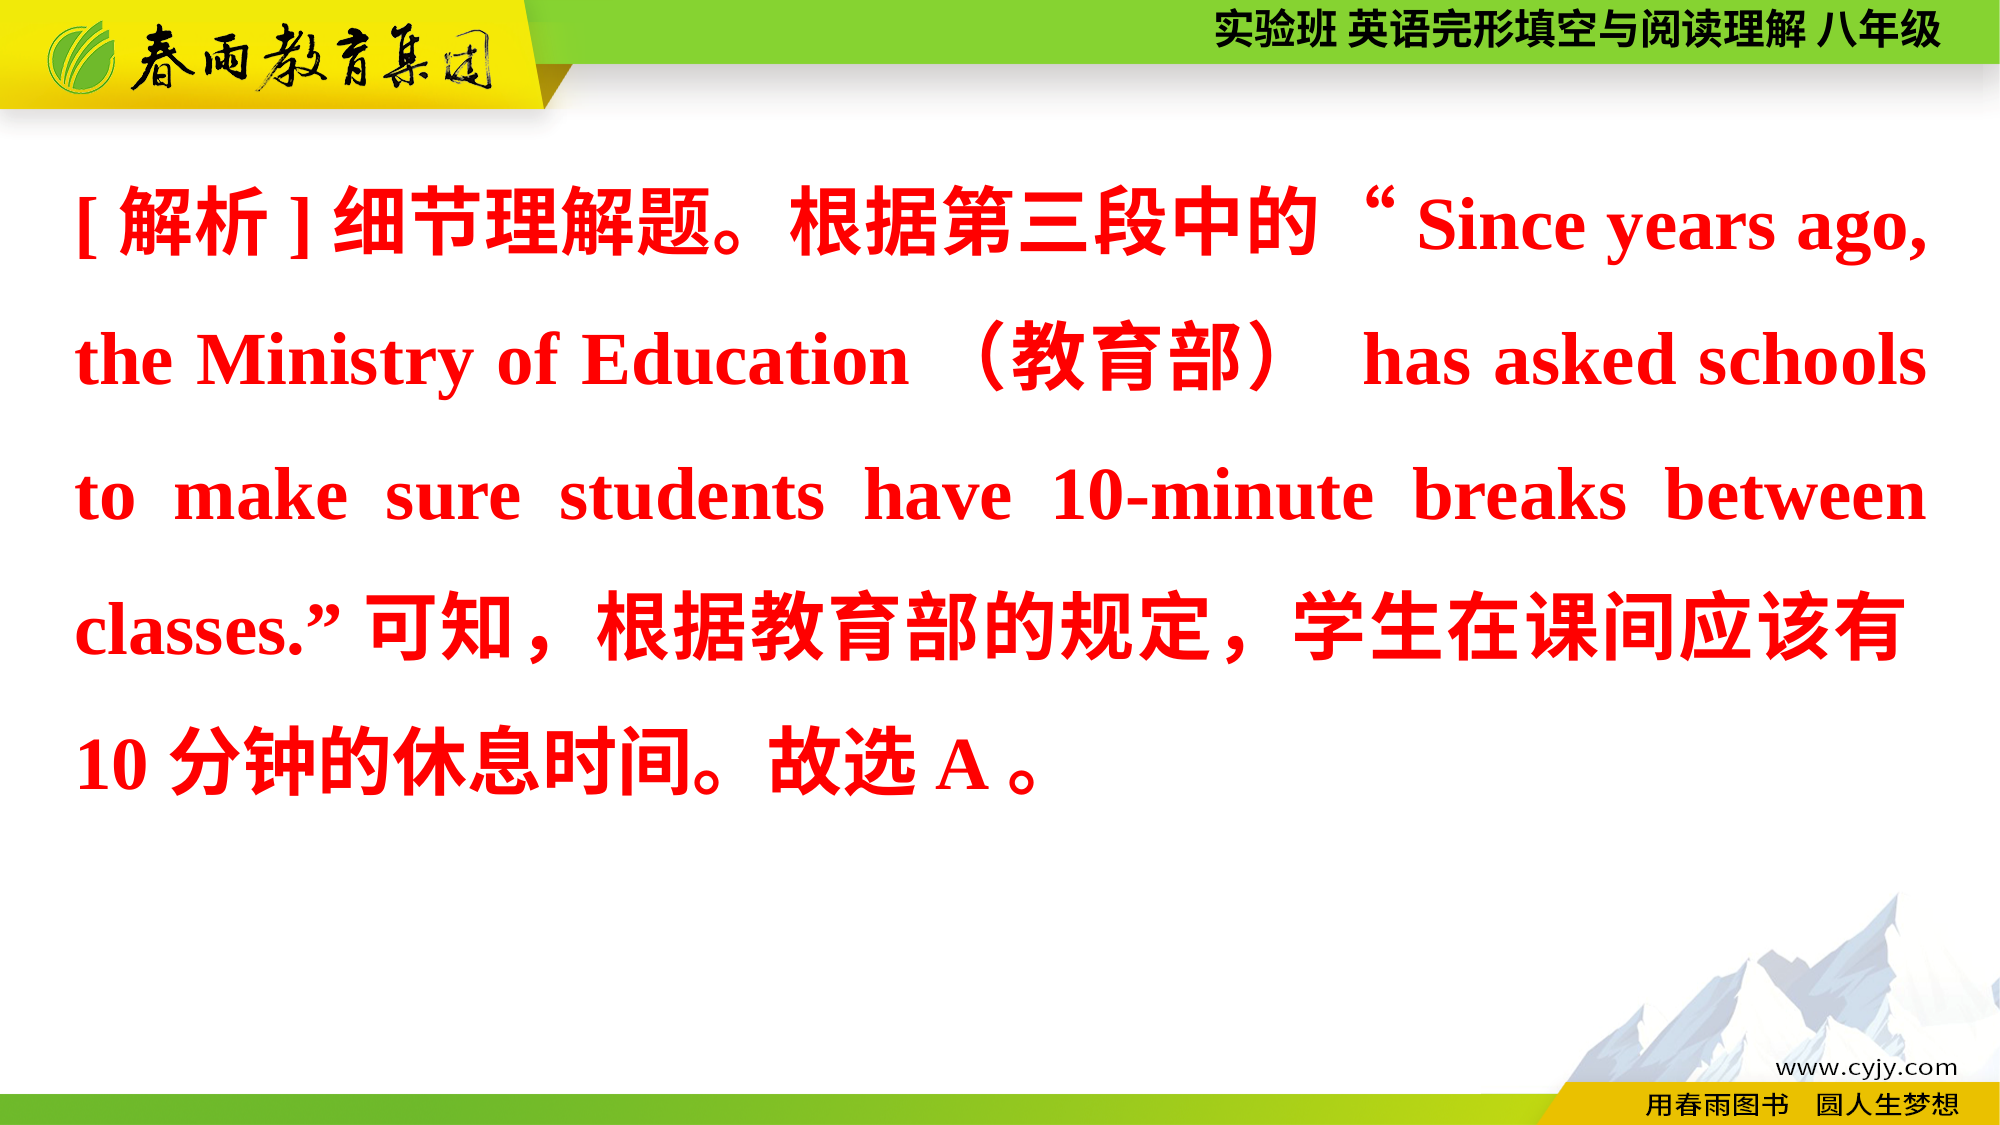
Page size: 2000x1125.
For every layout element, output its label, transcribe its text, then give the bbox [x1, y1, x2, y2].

list [解析]细节理解题。根据第三段中的“Since years ago, the Ministry of Education（教育部） has asked schools to make sure students have 10-minute breaks between classes.”可知，根据教育部的规定，学生在课间应该有10分钟的休息时间。故选A。 [59, 122, 1944, 802]
picture [0, 0, 2000, 1125]
